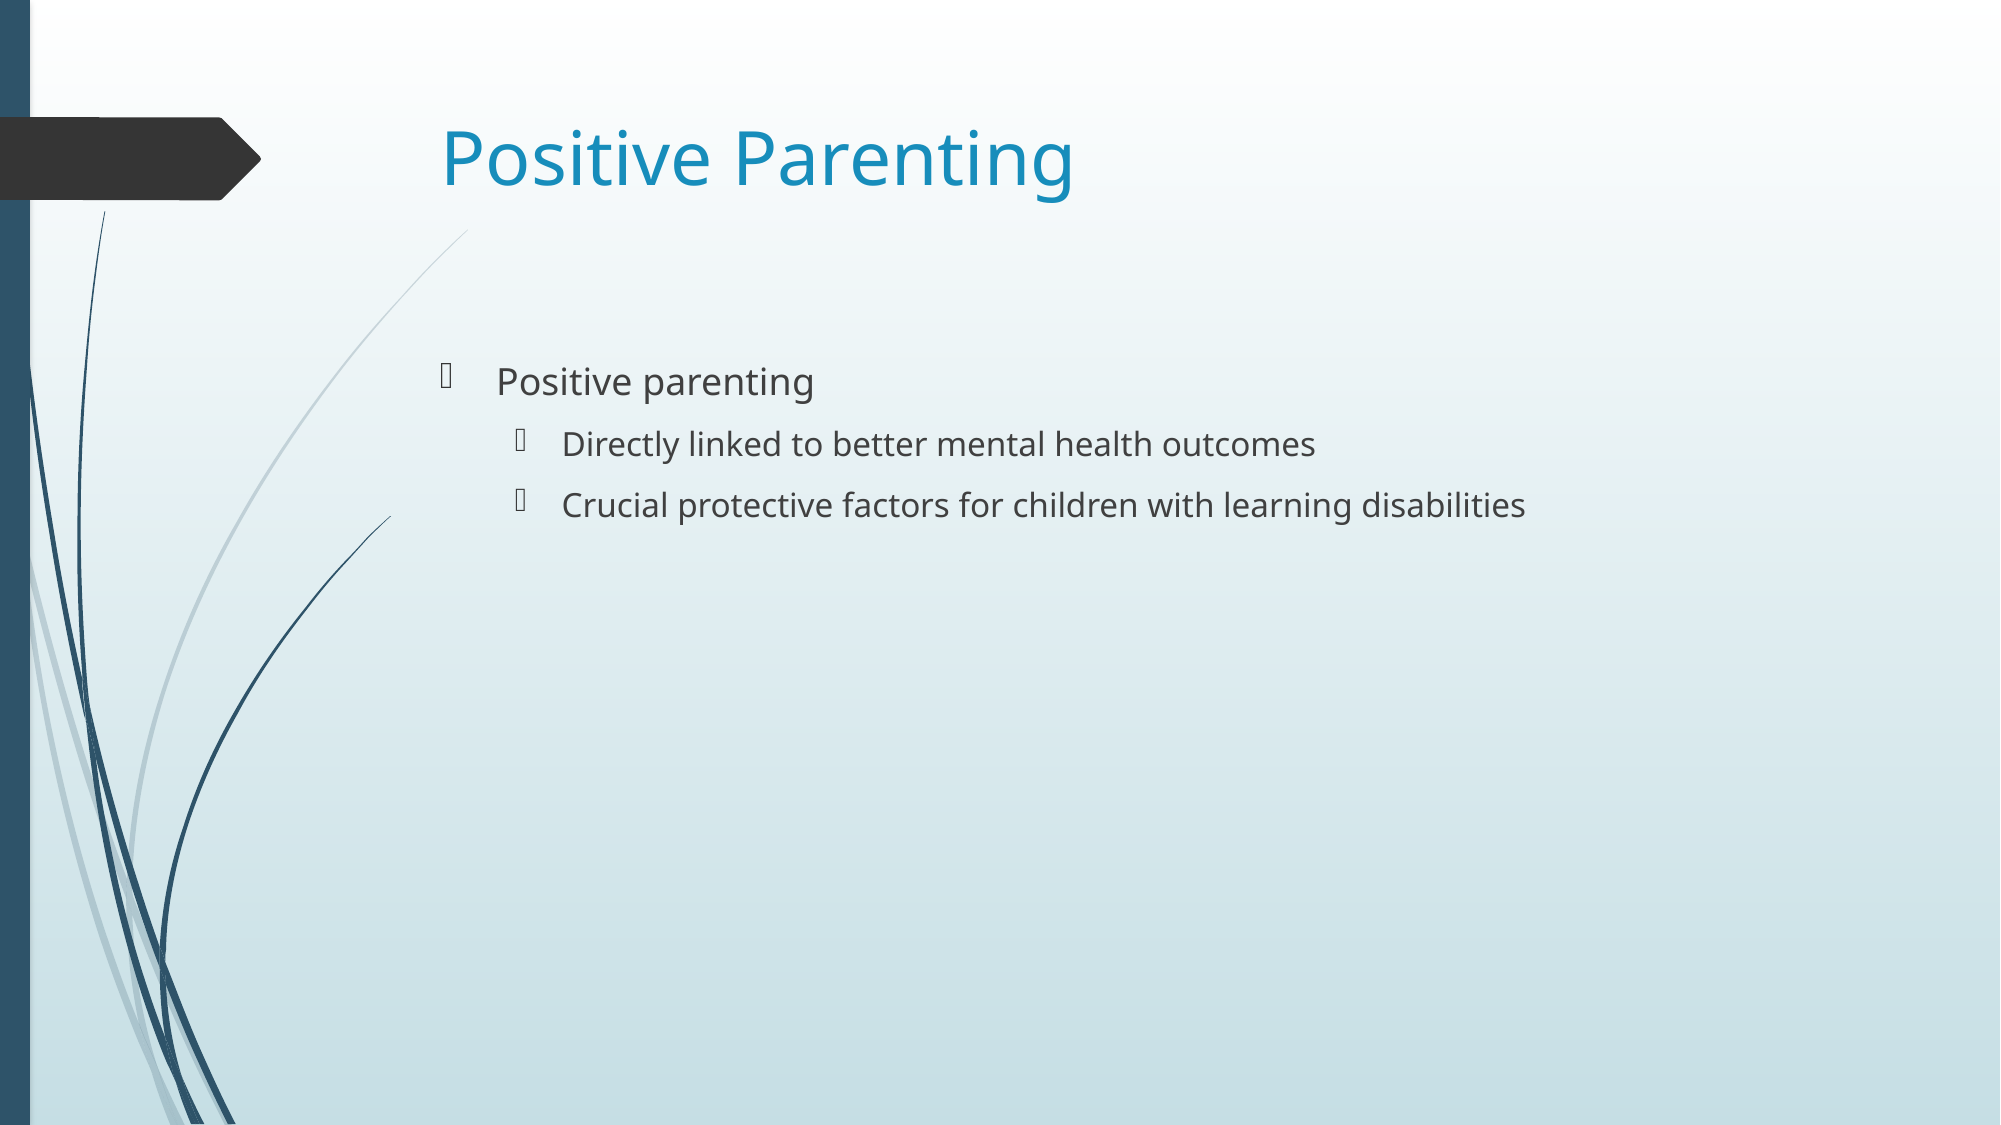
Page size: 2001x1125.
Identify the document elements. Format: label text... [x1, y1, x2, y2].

title Positive Parenting [425, 102, 1888, 313]
list Positive parenting Directly linked to better mental health outcomes Crucial protective factors for children with learning disabilities [424, 350, 1888, 970]
